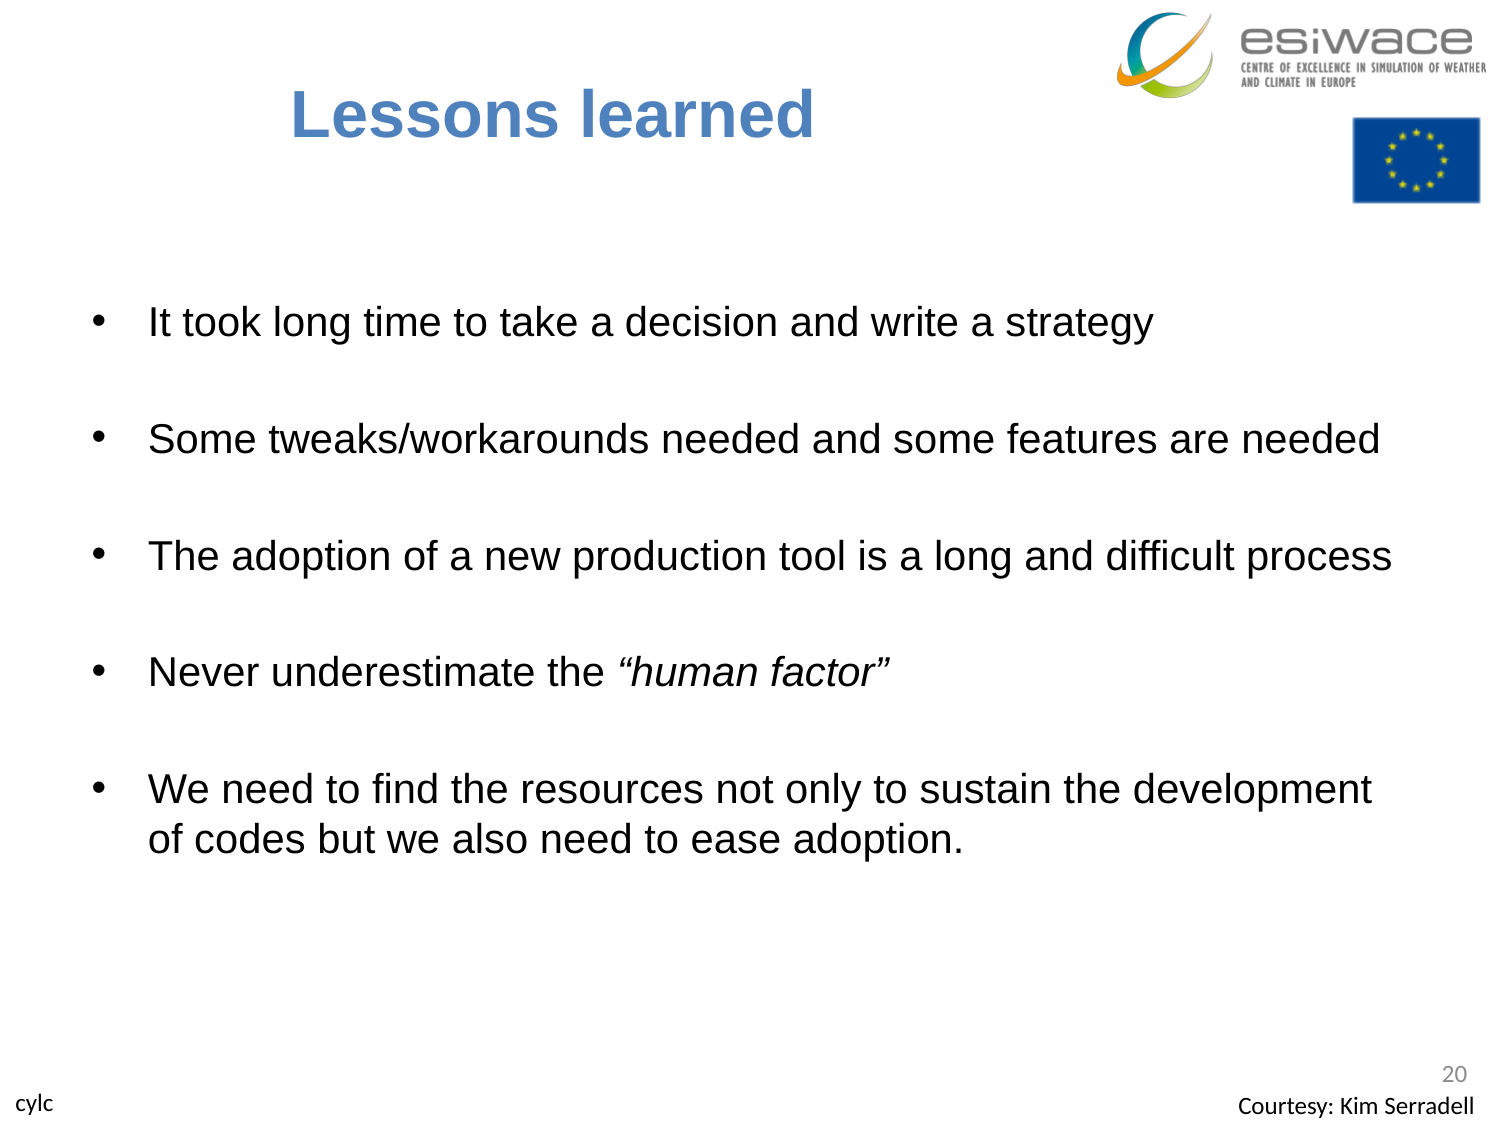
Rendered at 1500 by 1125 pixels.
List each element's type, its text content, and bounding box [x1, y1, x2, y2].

title Lessons learned [14, 14, 1093, 208]
list It took long time to take a decision and write a strategy Some tweaks/workarounds needed and some features are needed The adoption of a new production tool is a long and difficult process Never underestimate the “human factor” We need to find the resources not only to sustain the development of codes but we also need to ease adoption. [76, 216, 1424, 941]
picture [1111, 11, 1486, 101]
text_box Courtesy: Kim Serradell [1223, 1082, 1491, 1125]
text_box cylc [0, 1079, 69, 1125]
slide_number 20 [1132, 1042, 1483, 1103]
picture [1351, 116, 1483, 206]
